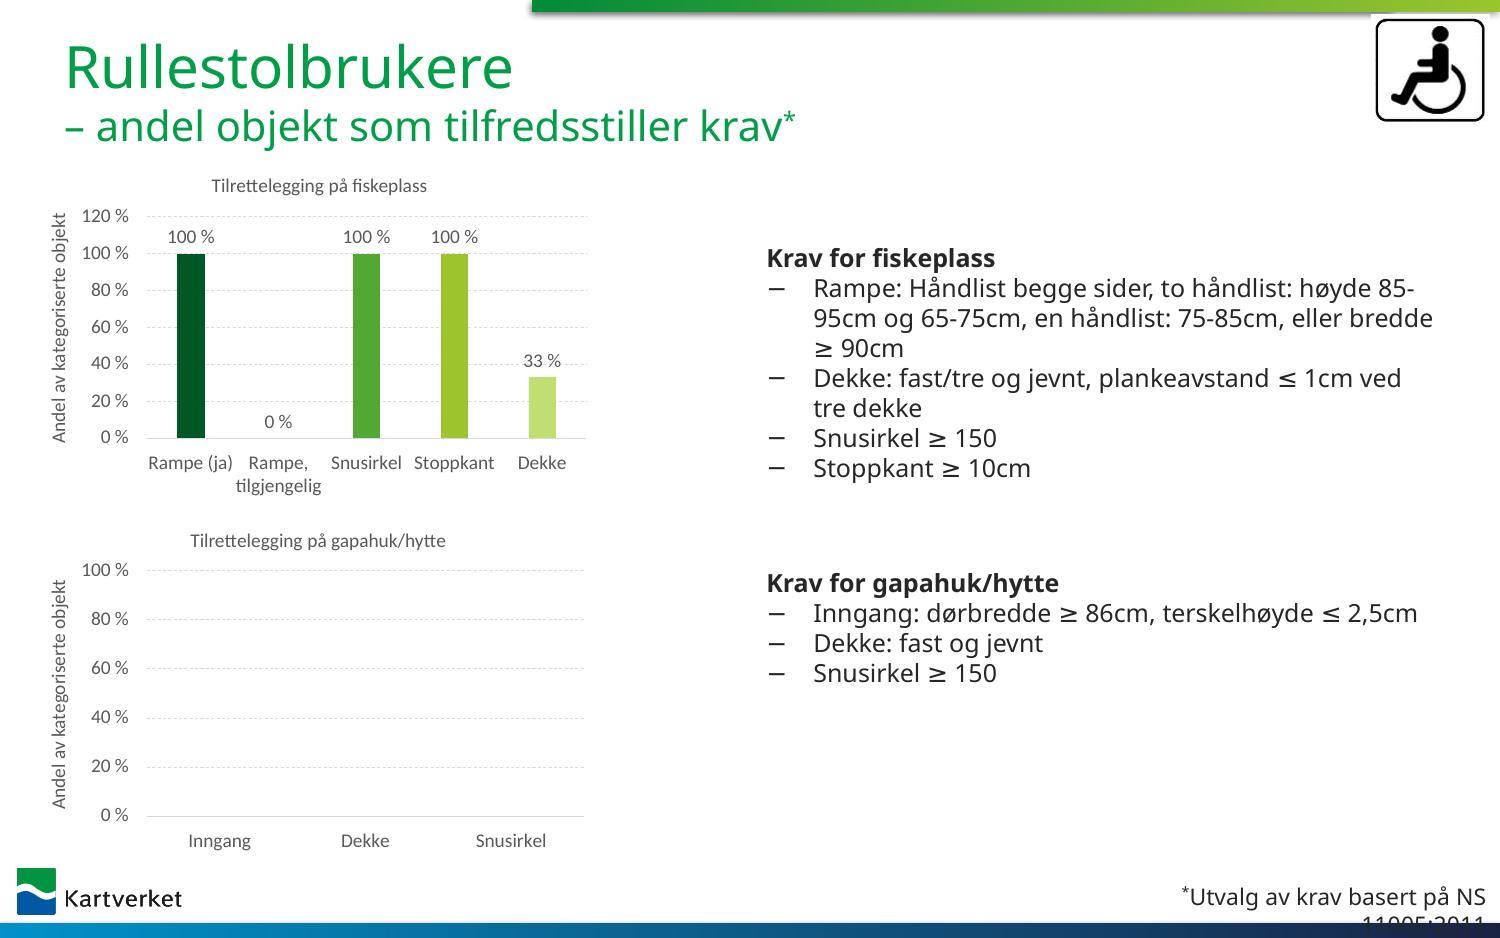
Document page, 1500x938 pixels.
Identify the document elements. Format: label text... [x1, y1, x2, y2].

text_box Rullestolbrukere – andel objekt som tilfredsstiller krav* [49, 29, 1431, 158]
text_box Krav for fiskeplass Rampe: Håndlist begge sider, to håndlist: høyde 85-95cm og 65-75cm, en håndlist: 75-85cm, eller bredde ≥ 90cm Dekke: fast/tre og jevnt, plankeavstand ≤ 1cm ved tre dekke Snusirkel ≥ 150 Stoppkant ≥ 10cm [751, 235, 1452, 490]
picture [41, 520, 596, 859]
text_box *Utvalg av krav basert på NS 11005:2011 [1068, 873, 1500, 938]
picture [1371, 13, 1491, 127]
text_box Krav for gapahuk/hytte Inngang: dørbredde ≥ 86cm, terskelhøyde ≤ 2,5cm Dekke: fast og jevnt Snusirkel ≥ 150 [751, 560, 1452, 695]
picture [41, 166, 598, 505]
